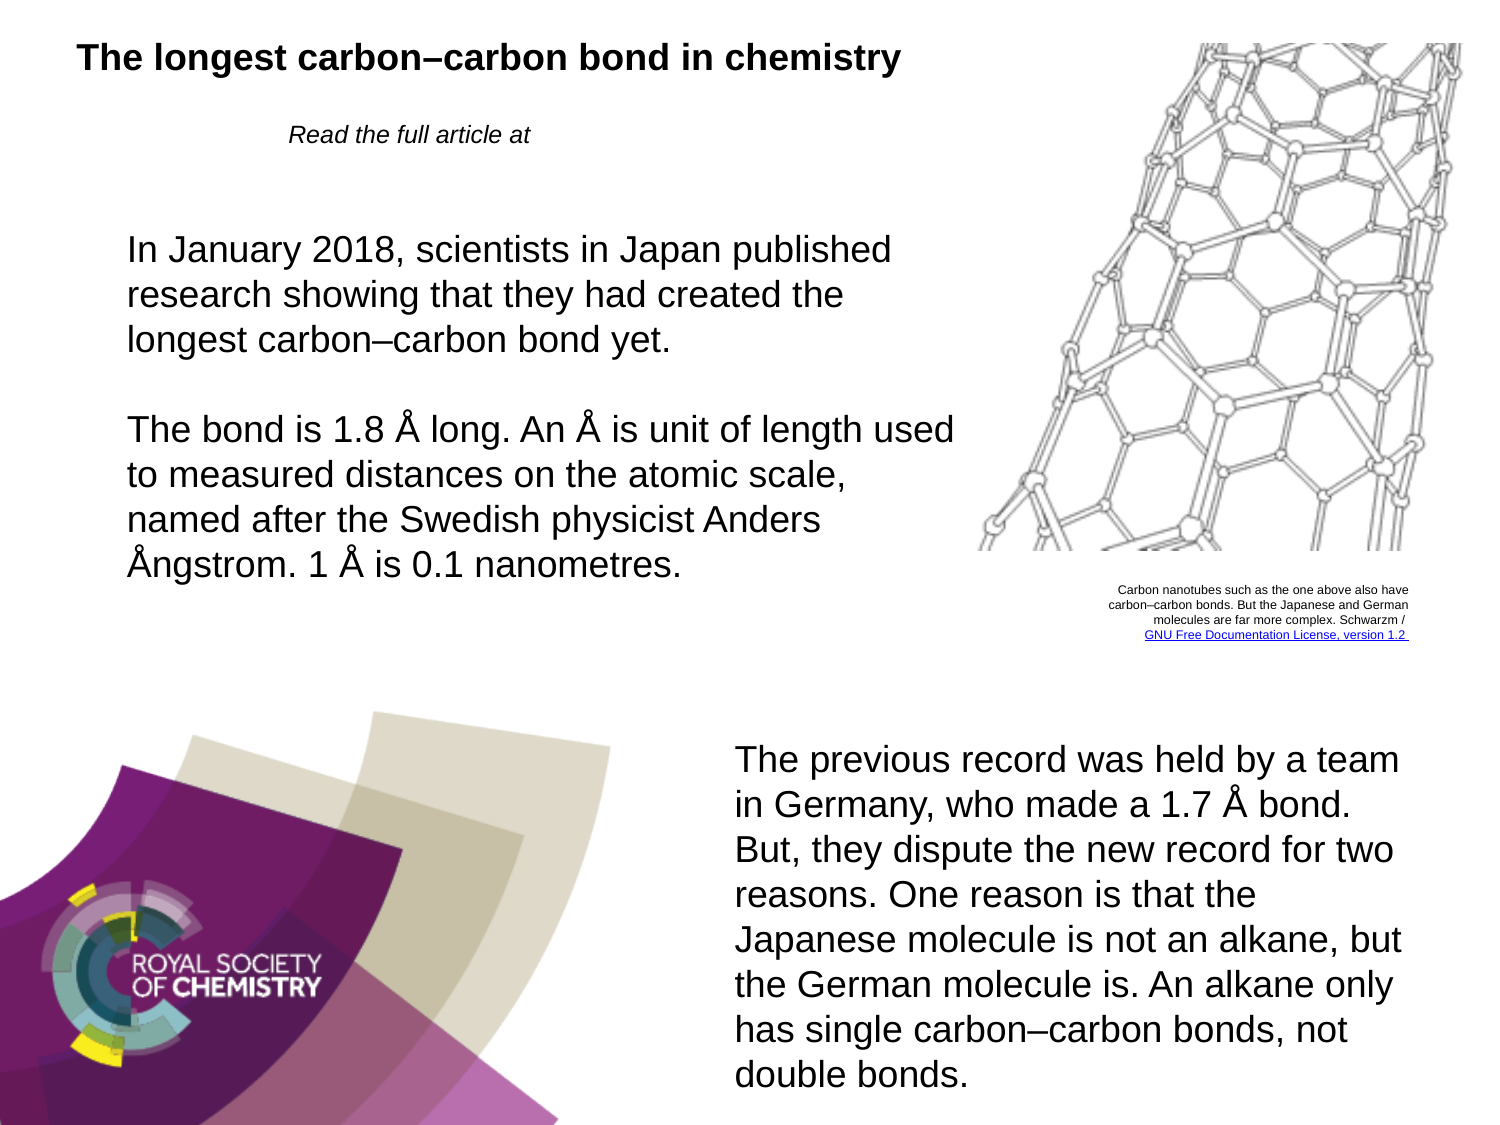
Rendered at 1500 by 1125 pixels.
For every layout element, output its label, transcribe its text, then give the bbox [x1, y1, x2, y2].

picture [0, 3, 1500, 1125]
text_box The previous record was held by a team in Germany, who made a 1.7 Å bond. But, they dispute the new record for two reasons. One reason is that the Japanese molecule is not an alkane, but the German molecule is. An alkane only has single carbon–carbon bonds, not double bonds. [719, 727, 1424, 1103]
text_box Carbon nanotubes such as the one above also have carbon–carbon bonds. But the Japanese and German molecules are far more complex. Schwarzm / GNU Free Documentation License, version 1.2 [1062, 574, 1424, 649]
text_box The longest carbon–carbon bond in chemistry [61, 25, 1007, 86]
text_box In January 2018, scientists in Japan published research showing that they had created the longest carbon–carbon bond yet. The bond is 1.8 Å long. An Å is unit of length used to measured distances on the atomic scale, named after the Swedish physicist Anders Ångstrom. 1 Å is 0.1 nanometres. [112, 217, 978, 593]
text_box Read the full article at [273, 111, 735, 157]
